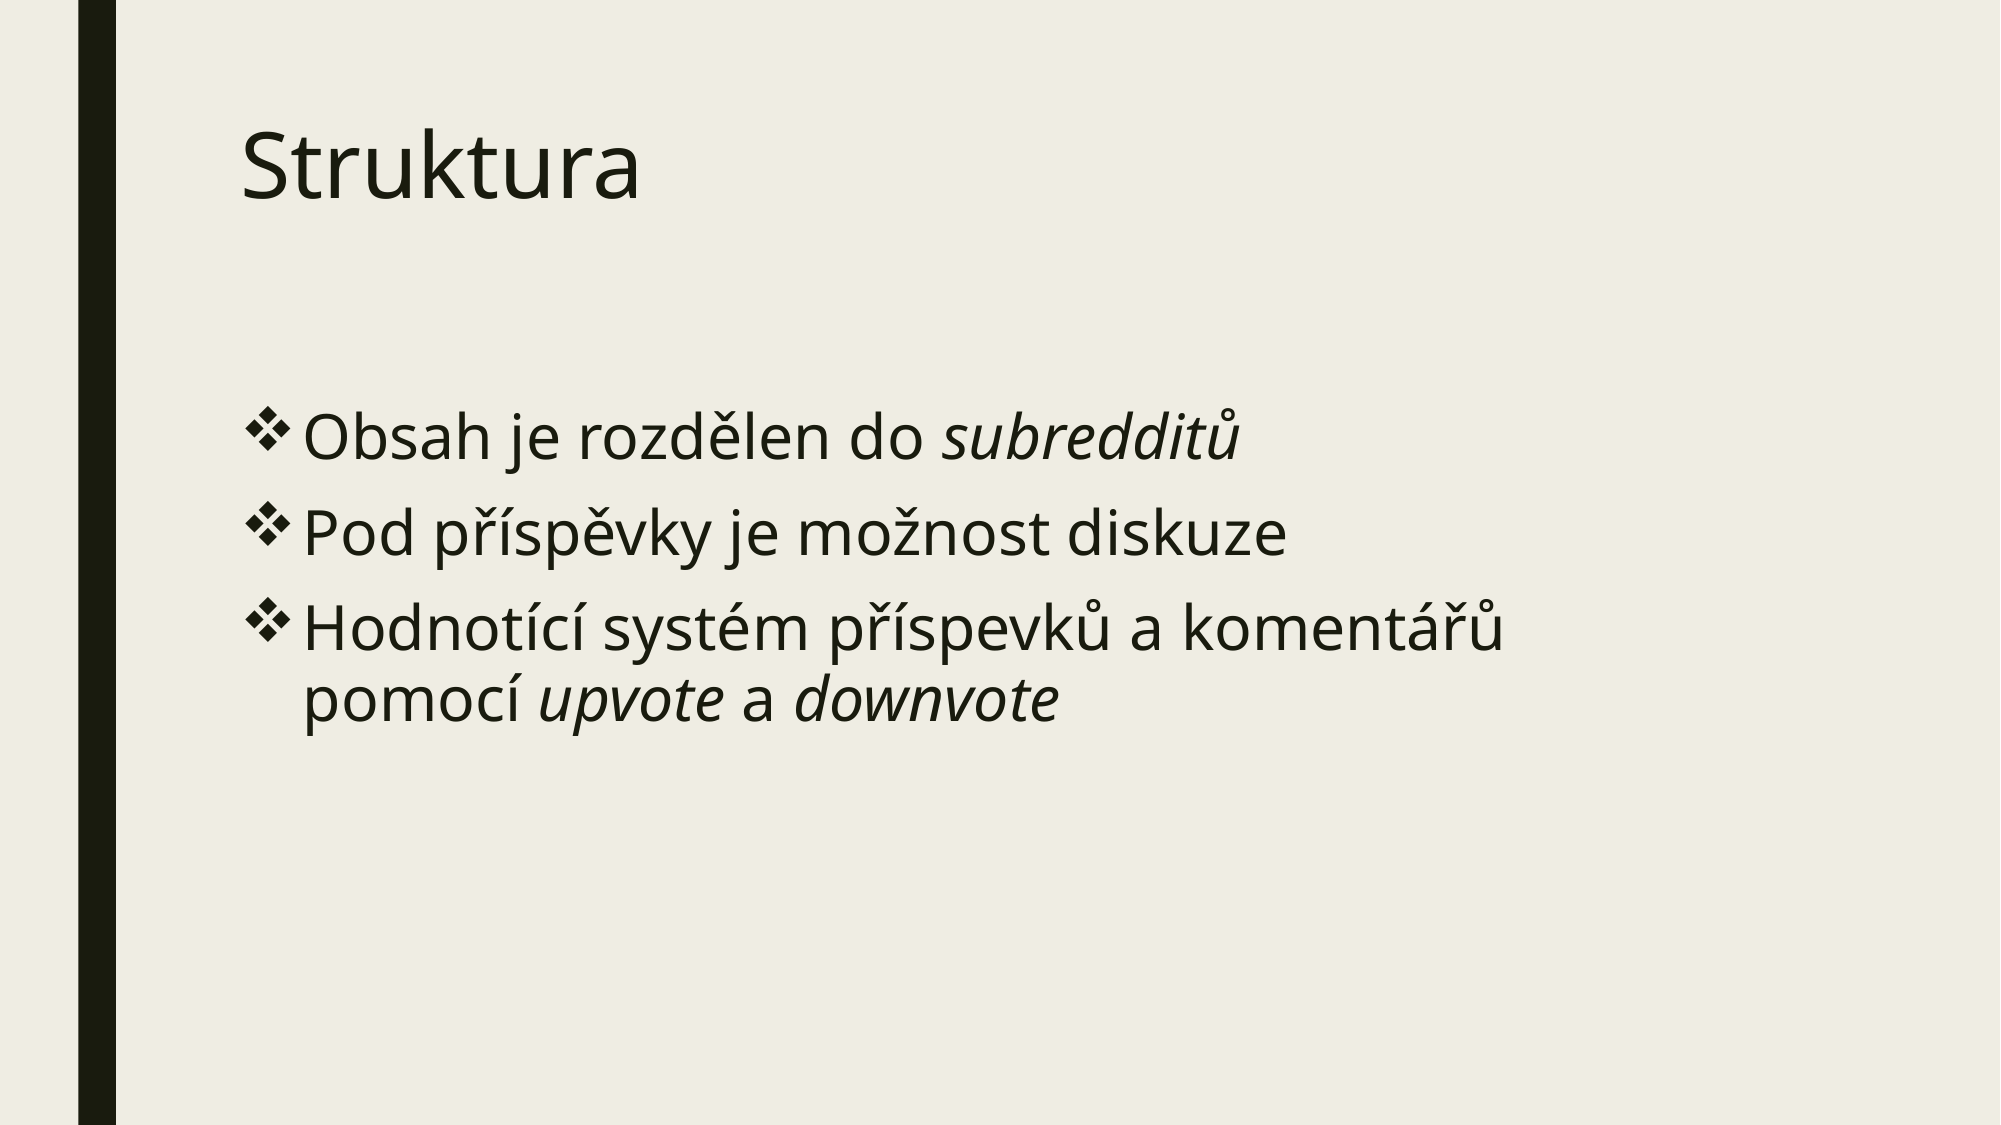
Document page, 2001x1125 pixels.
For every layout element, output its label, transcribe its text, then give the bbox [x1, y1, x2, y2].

title Struktura [225, 112, 1800, 357]
list Obsah je rozdělen do subredditů Pod příspěvky je možnost diskuze Hodnotící systém příspevků a komentářů pomocí upvote a downvote [225, 395, 1655, 984]
